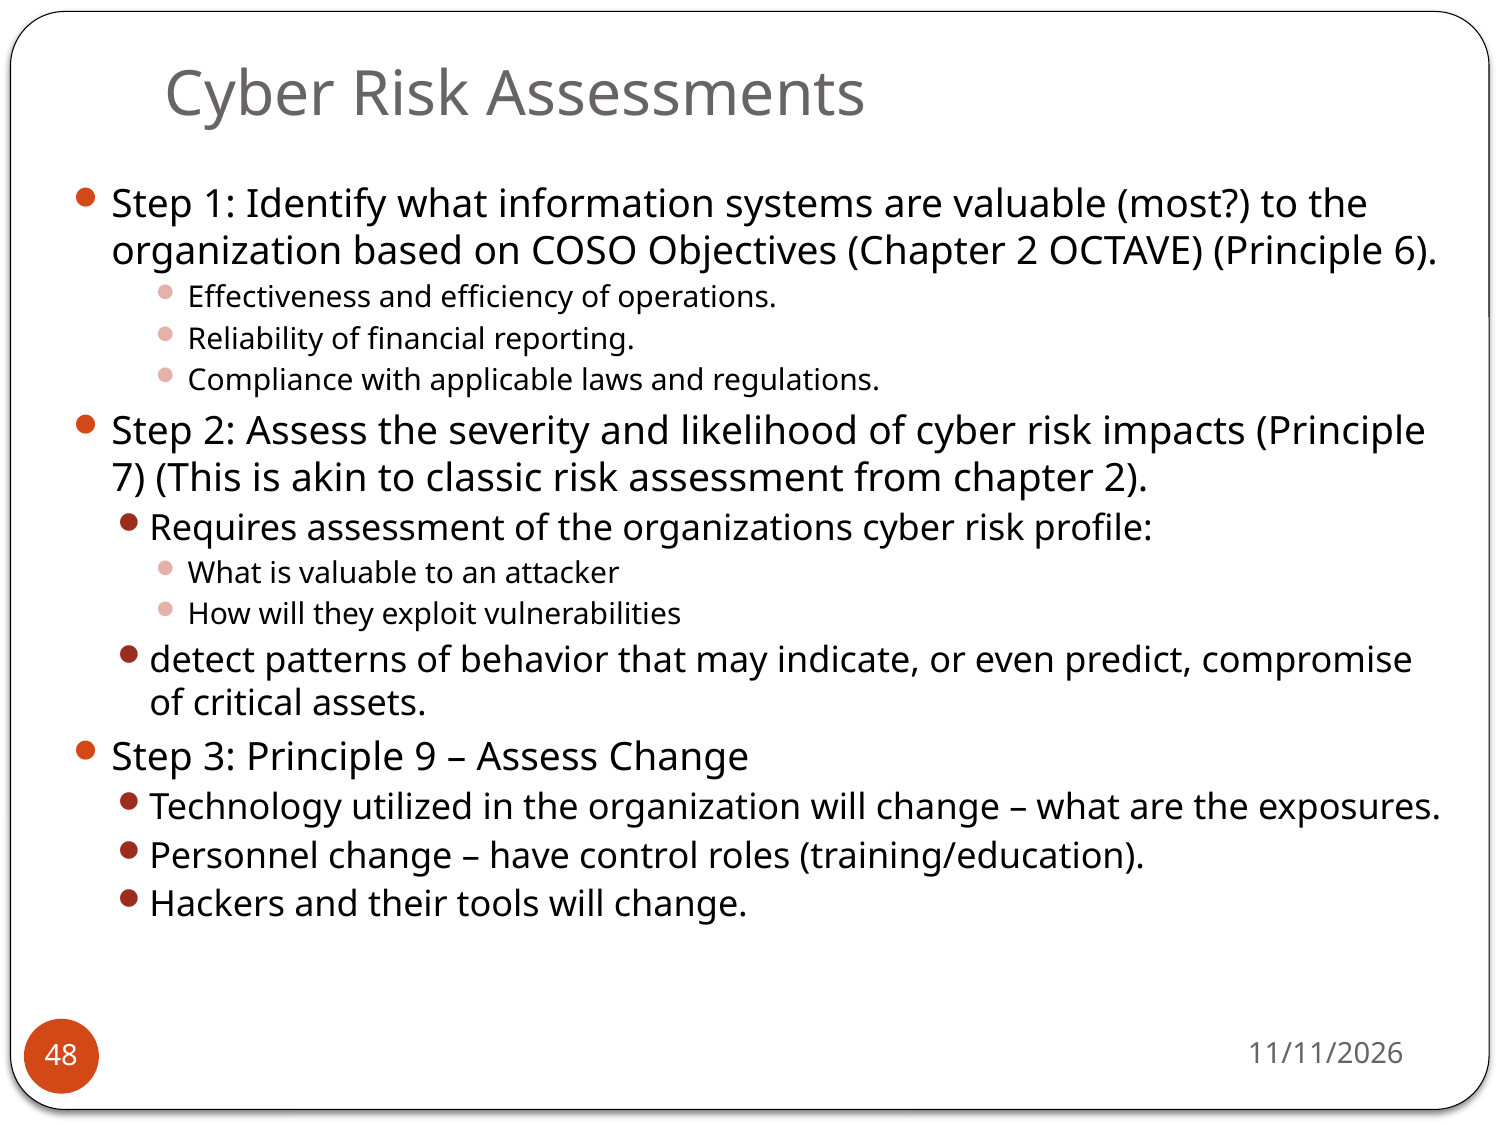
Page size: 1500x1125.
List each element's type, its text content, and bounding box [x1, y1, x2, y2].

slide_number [1012, 1016, 1419, 1094]
list Step 1: Identify what information systems are valuable (most?) to the organization based on COSO Objectives (Chapter 2 OCTAVE) (Principle 6). Effectiveness and efficiency of operations. Reliability of financial reporting. Compliance with applicable laws and regulations. Step 2: Assess the severity and likelihood of cyber risk impacts (Principle 7) (This is akin to classic risk assessment from chapter 2). Requires assessment of the organizations cyber risk profile: What is valuable to an attacker How will they exploit vulnerabilities detect patterns of behavior that may indicate, or even predict, compromise of critical assets. Step 3: Principle 9 – Assess Change Technology utilized in the organization will change – what are the exposures. Personnel change – have control roles (training/education). Hackers and their tools will change. [58, 170, 1459, 1016]
title Cyber Risk Assessments [150, 45, 1425, 143]
slide_number 48 [23, 1018, 99, 1094]
